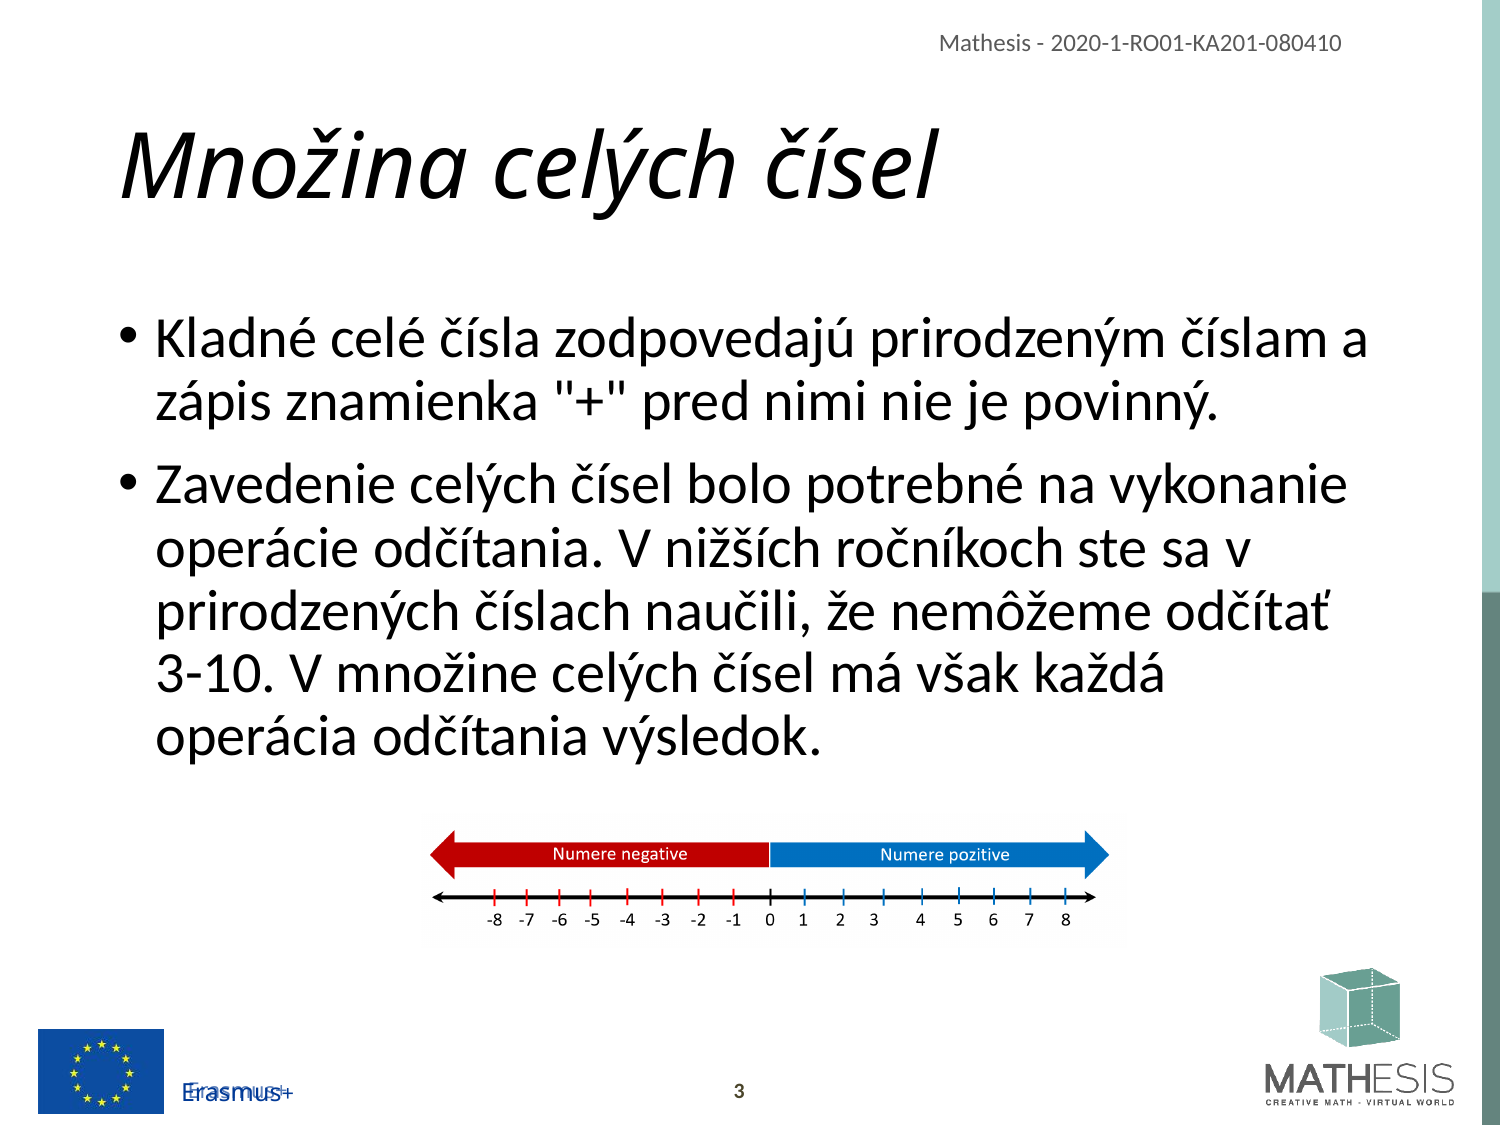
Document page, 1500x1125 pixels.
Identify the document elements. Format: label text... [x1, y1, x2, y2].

list Kladné celé čísla zodpovedajú prirodzeným číslam a zápis znamienka "+" pred nimi nie je povinný. Zavedenie celých čísel bolo potrebné na vykonanie operácie odčítania. V nižších ročníkoch ste sa v prirodzených číslach naučili, že nemôžeme odčítať 3-10. V množine celých čísel má však každá operácia odčítania výsledok. [103, 299, 1397, 1014]
title Množina celých čísel [103, 59, 1397, 278]
picture [38, 1029, 164, 1114]
picture [421, 813, 1127, 948]
